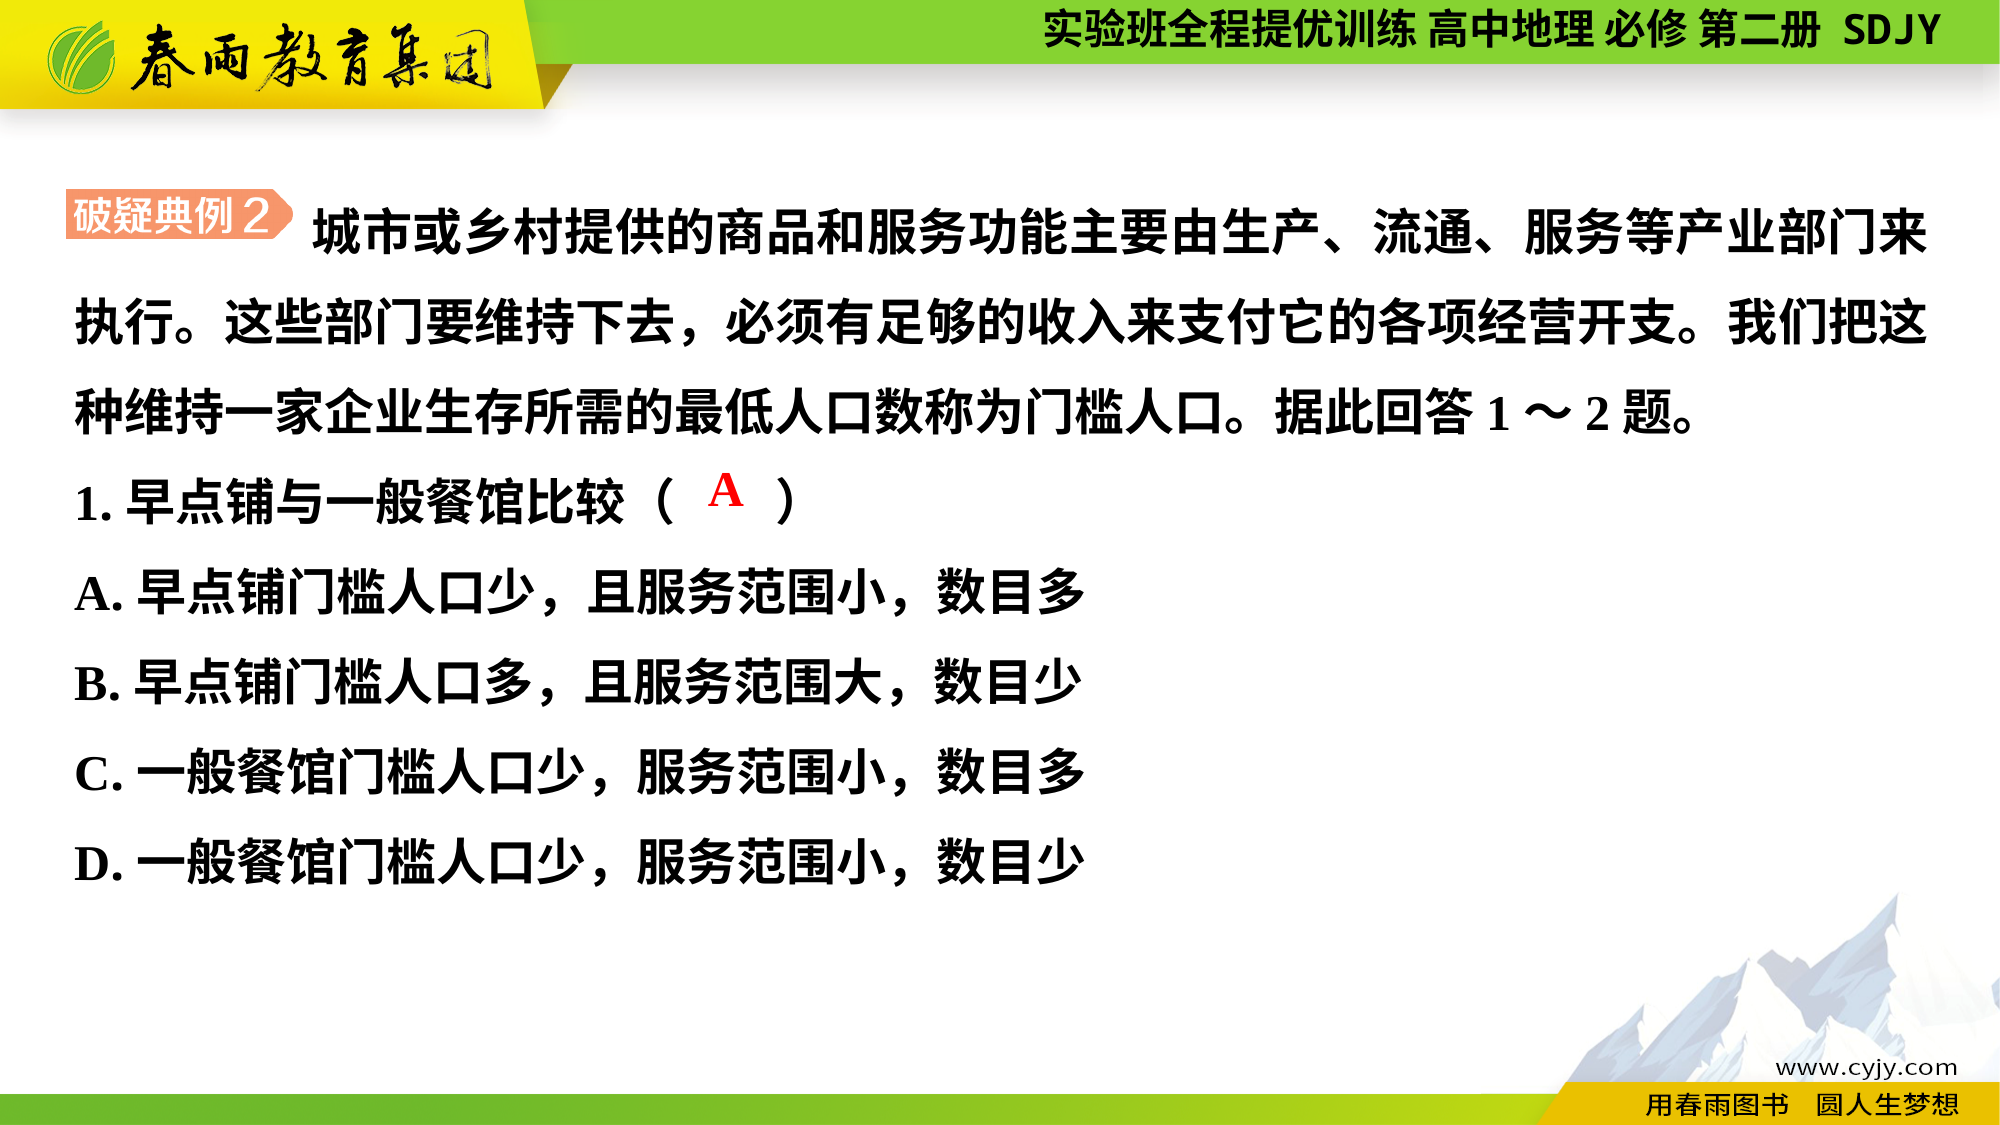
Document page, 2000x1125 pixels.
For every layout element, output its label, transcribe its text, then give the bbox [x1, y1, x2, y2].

picture [0, 0, 2000, 1125]
list 城市或乡村提供的商品和服务功能主要由生产、流通、服务等产业部门来执行。这些部门要维持下去，必须有足够的收入来支付它的各项经营开支。我们把这种维持一家企业生存所需的最低人口数称为门槛人口。据此回答1～2题。 1.早点铺与一般餐馆比较（ ） A.早点铺门槛人口少，且服务范围小，数目多 B.早点铺门槛人口多，且服务范围大，数目少 C.一般餐馆门槛人口少，服务范围小，数目多 D.一般餐馆门槛人口少，服务范围小，数目少 [59, 162, 1944, 906]
text_box A [693, 449, 759, 525]
